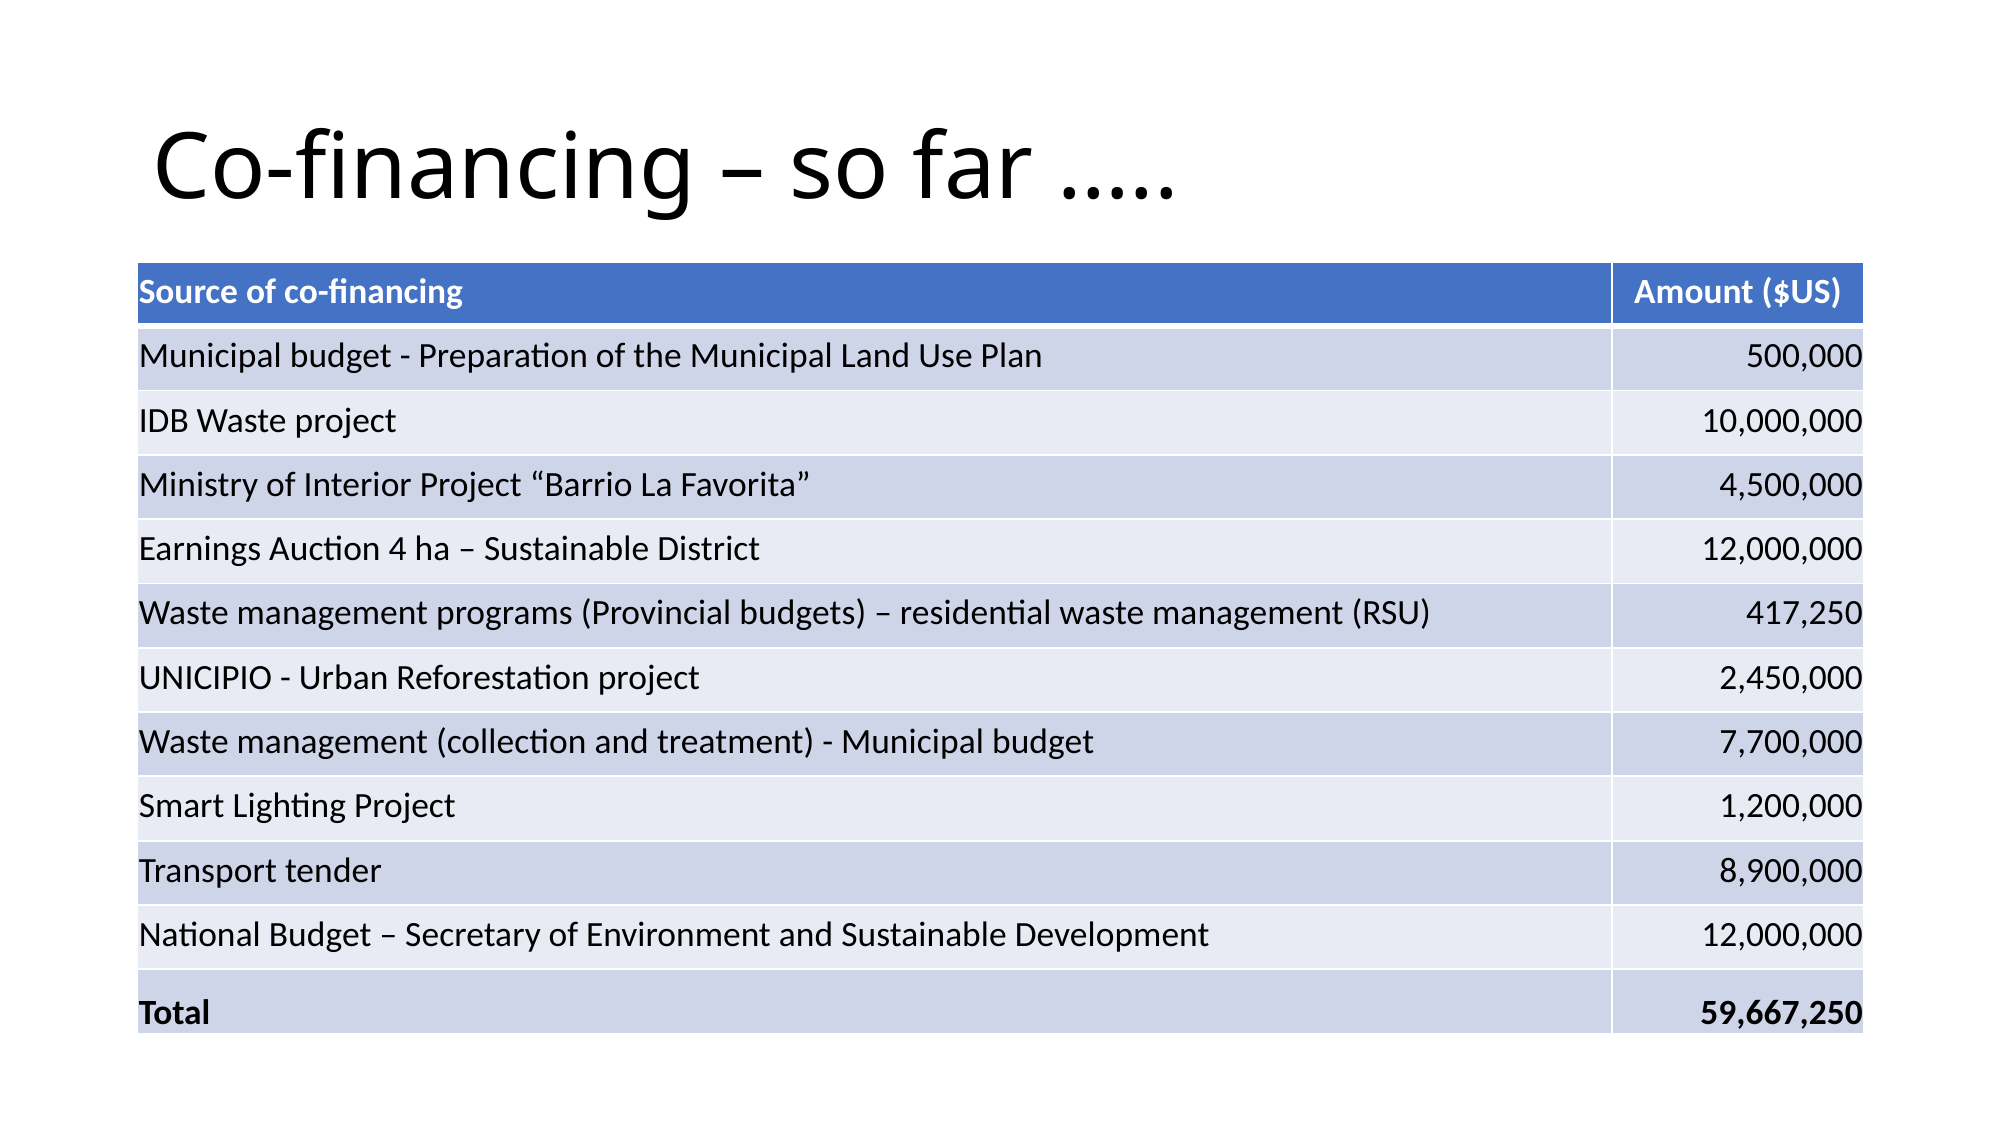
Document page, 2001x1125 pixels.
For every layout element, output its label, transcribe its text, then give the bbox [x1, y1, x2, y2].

table_header Amount ($US) [1613, 263, 1863, 323]
table_cell 1,200,000 [1613, 777, 1863, 840]
table_cell 12,000,000 [1613, 520, 1863, 583]
table_cell Total [138, 970, 1611, 1033]
table_cell 417,250 [1613, 584, 1863, 647]
title Co-financing – so far ….. [137, 59, 1863, 261]
table_cell IDB Waste project [138, 391, 1611, 454]
table_cell National Budget – Secretary of Environment and Sustainable Development [138, 906, 1611, 968]
table_cell Ministry of Interior Project “Barrio La Favorita” [138, 456, 1611, 518]
table_cell 12,000,000 [1613, 906, 1863, 968]
table_cell UNICIPIO - Urban Reforestation project [138, 649, 1611, 711]
table_cell Waste management programs (Provincial budgets) – residential waste management (RSU) [138, 584, 1611, 647]
table_cell 500,000 [1613, 329, 1863, 390]
table_cell Waste management (collection and treatment) - Municipal budget [138, 713, 1611, 775]
table_cell Municipal budget - Preparation of the Municipal Land Use Plan [138, 329, 1611, 390]
table_cell 59,667,250 [1613, 970, 1863, 1033]
table_header Source of co-financing [138, 263, 1611, 323]
table_cell 4,500,000 [1613, 456, 1863, 518]
table_cell Smart Lighting Project [138, 777, 1611, 840]
table_cell Earnings Auction 4 ha – Sustainable District [138, 520, 1611, 583]
table_cell 8,900,000 [1613, 842, 1863, 904]
table_cell 10,000,000 [1613, 391, 1863, 454]
table_cell Transport tender [138, 842, 1611, 904]
table_cell 2,450,000 [1613, 649, 1863, 711]
table_cell 7,700,000 [1613, 713, 1863, 775]
